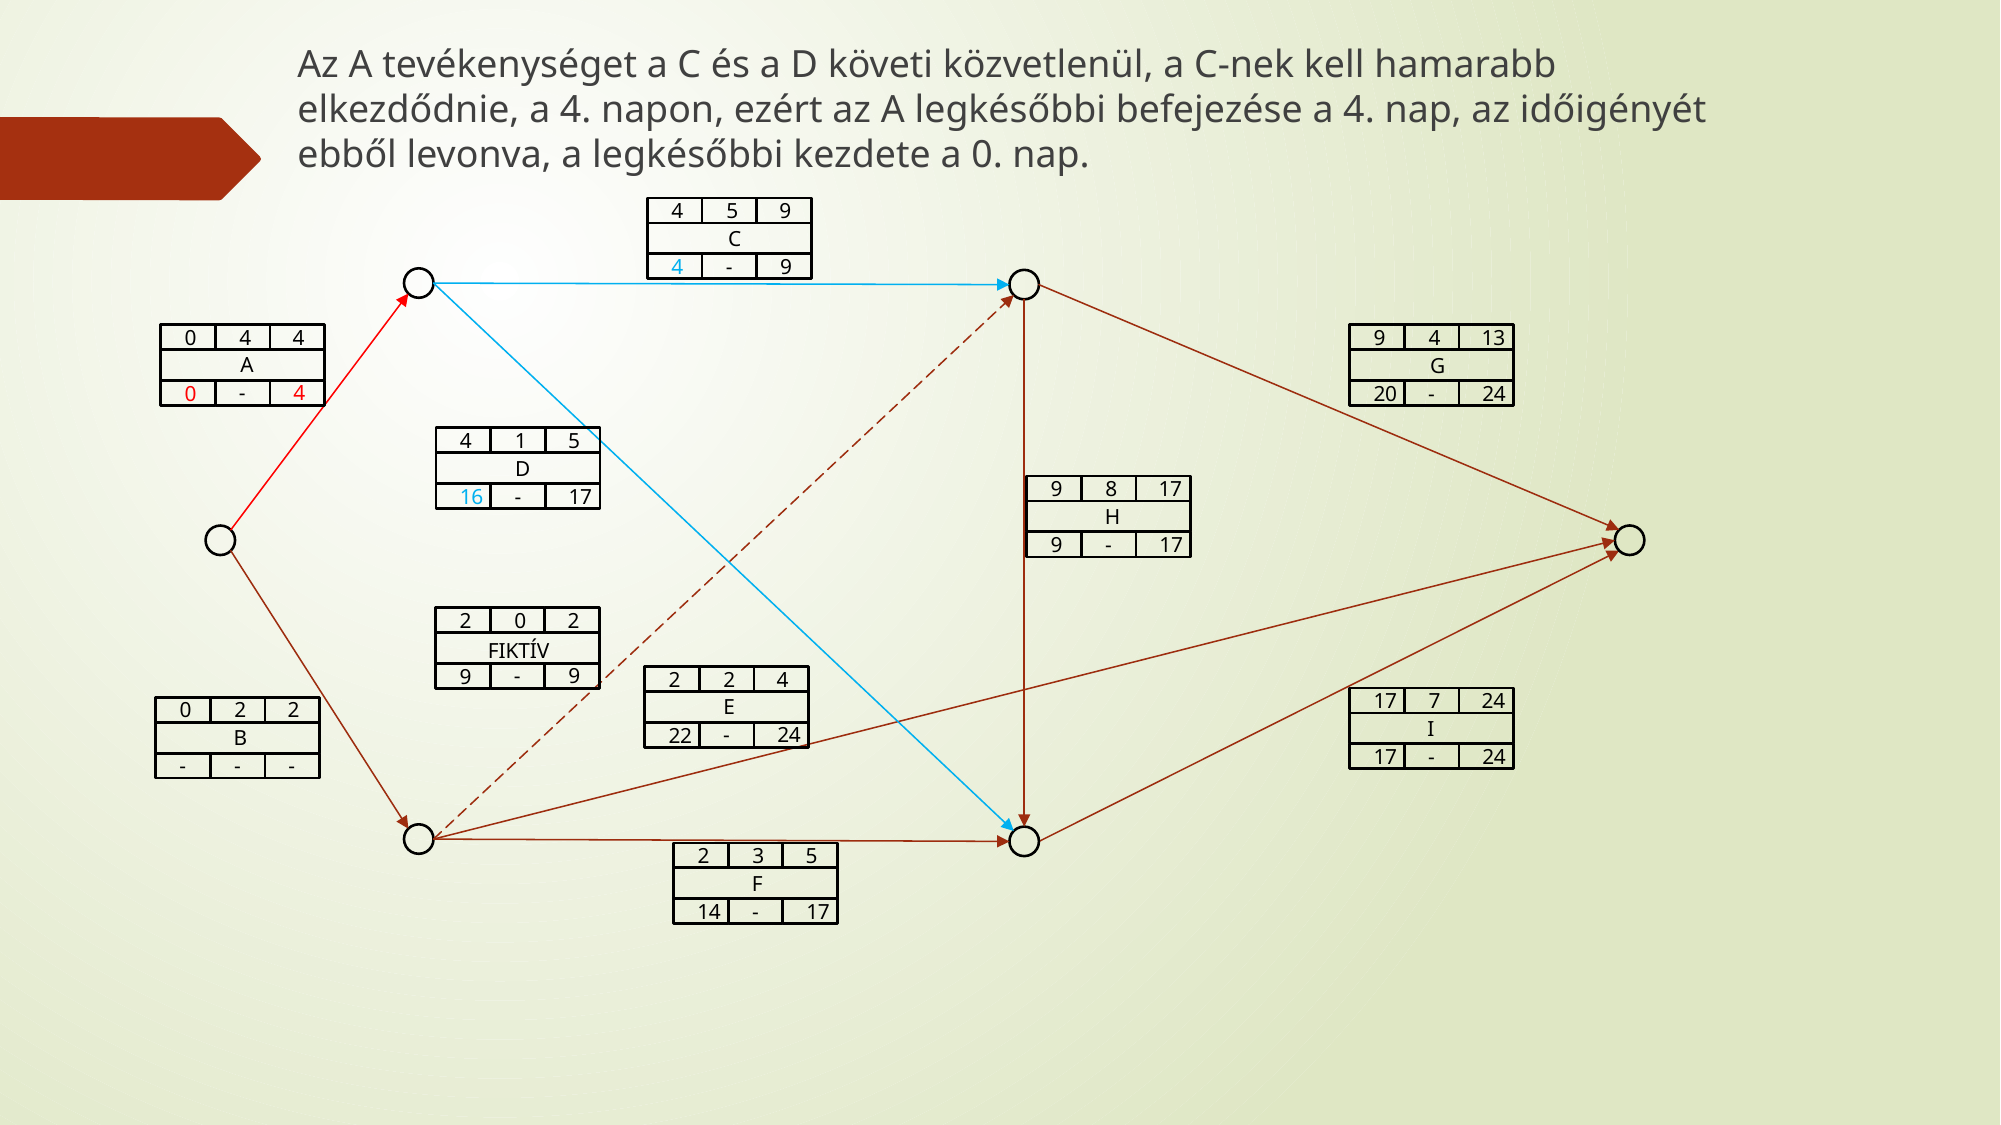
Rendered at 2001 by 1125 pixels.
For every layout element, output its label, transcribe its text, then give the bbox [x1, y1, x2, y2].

text_box [1008, 268, 1041, 301]
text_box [435, 419, 608, 517]
text_box [204, 524, 237, 557]
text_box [644, 658, 817, 756]
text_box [1026, 468, 1199, 566]
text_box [1349, 679, 1522, 777]
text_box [1038, 284, 1620, 530]
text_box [155, 689, 320, 787]
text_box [230, 293, 409, 530]
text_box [673, 834, 845, 932]
text_box [402, 266, 435, 300]
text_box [433, 282, 1015, 832]
text_box [1010, 848, 1038, 858]
text_box Az A tevékenységet a C és a D követi közvetlenül, a C-nek kell hamarabb elkezdődnie, a 4. napon, ezért az A legkésőbbi befejezése a 4. nap, az időigényét ebből levonva, a legkésőbbi kezdete a 0. nap. [282, 32, 1745, 209]
text_box [402, 823, 432, 856]
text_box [1349, 316, 1522, 414]
text_box [1613, 524, 1646, 557]
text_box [160, 316, 325, 414]
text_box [647, 189, 812, 287]
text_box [435, 599, 600, 697]
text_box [1018, 539, 1616, 840]
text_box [230, 550, 409, 829]
